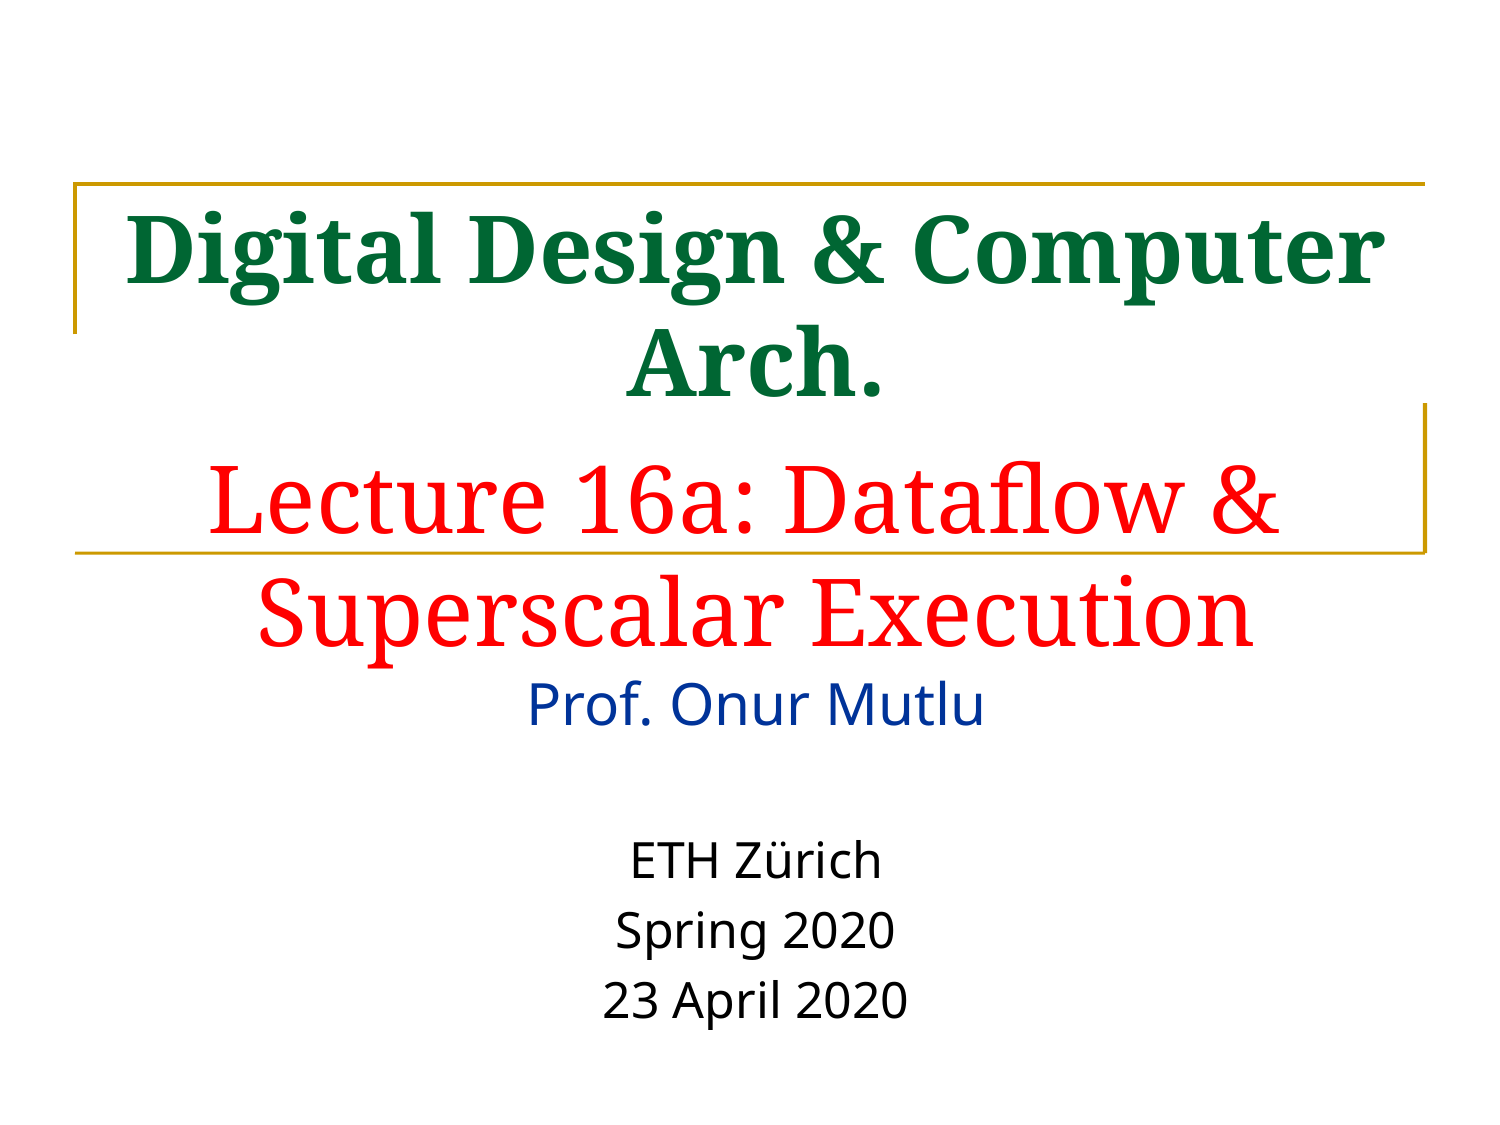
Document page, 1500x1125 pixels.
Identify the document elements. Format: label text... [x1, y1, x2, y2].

subtitle Prof. Onur Mutlu ETH Zürich Spring 2020 23 April 2020 [112, 587, 1400, 1064]
title Digital Design & Computer Arch. Lecture 16a: Dataflow & Superscalar Execution [43, 62, 1469, 345]
